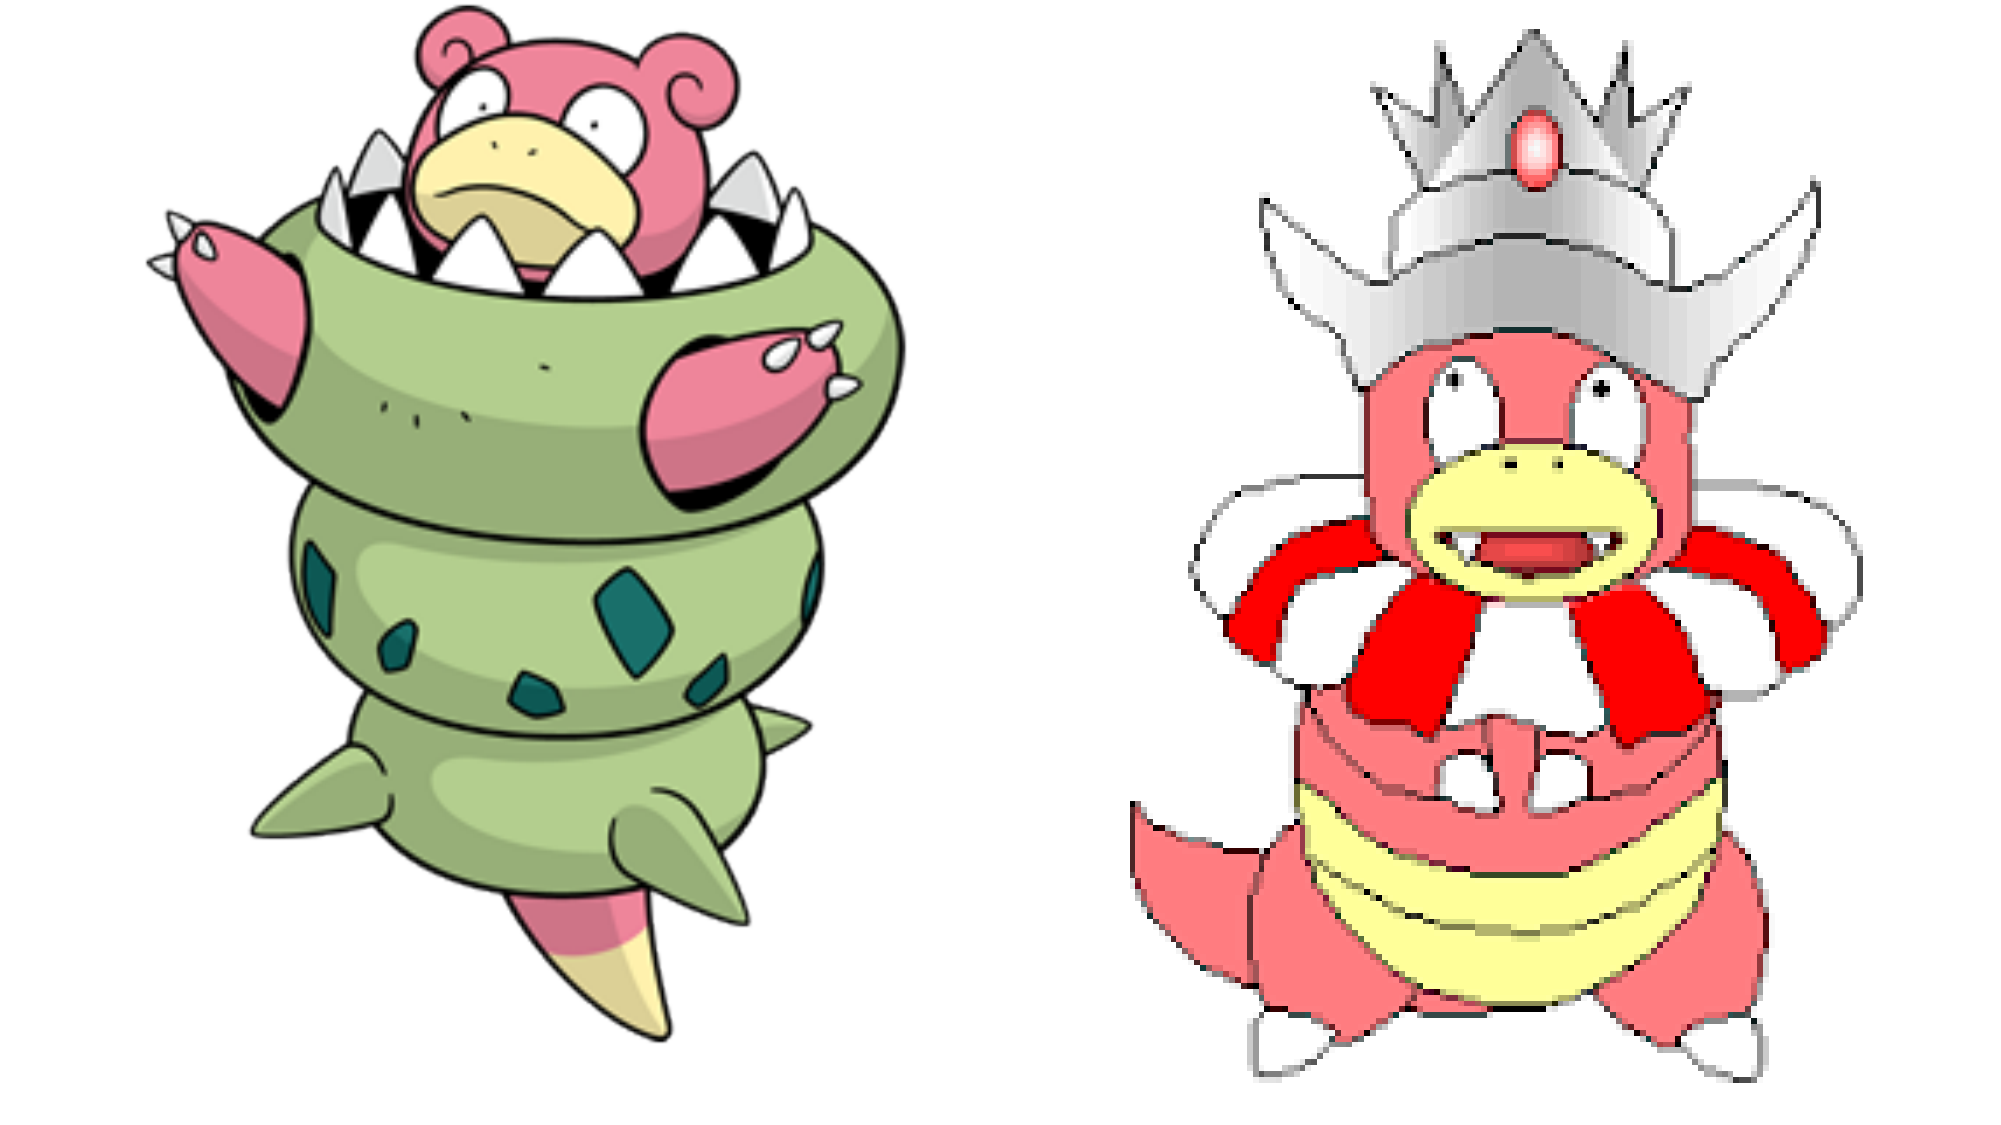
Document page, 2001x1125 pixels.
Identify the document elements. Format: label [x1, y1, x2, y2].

list [0, 0, 1051, 1051]
picture [1130, 29, 1863, 1084]
